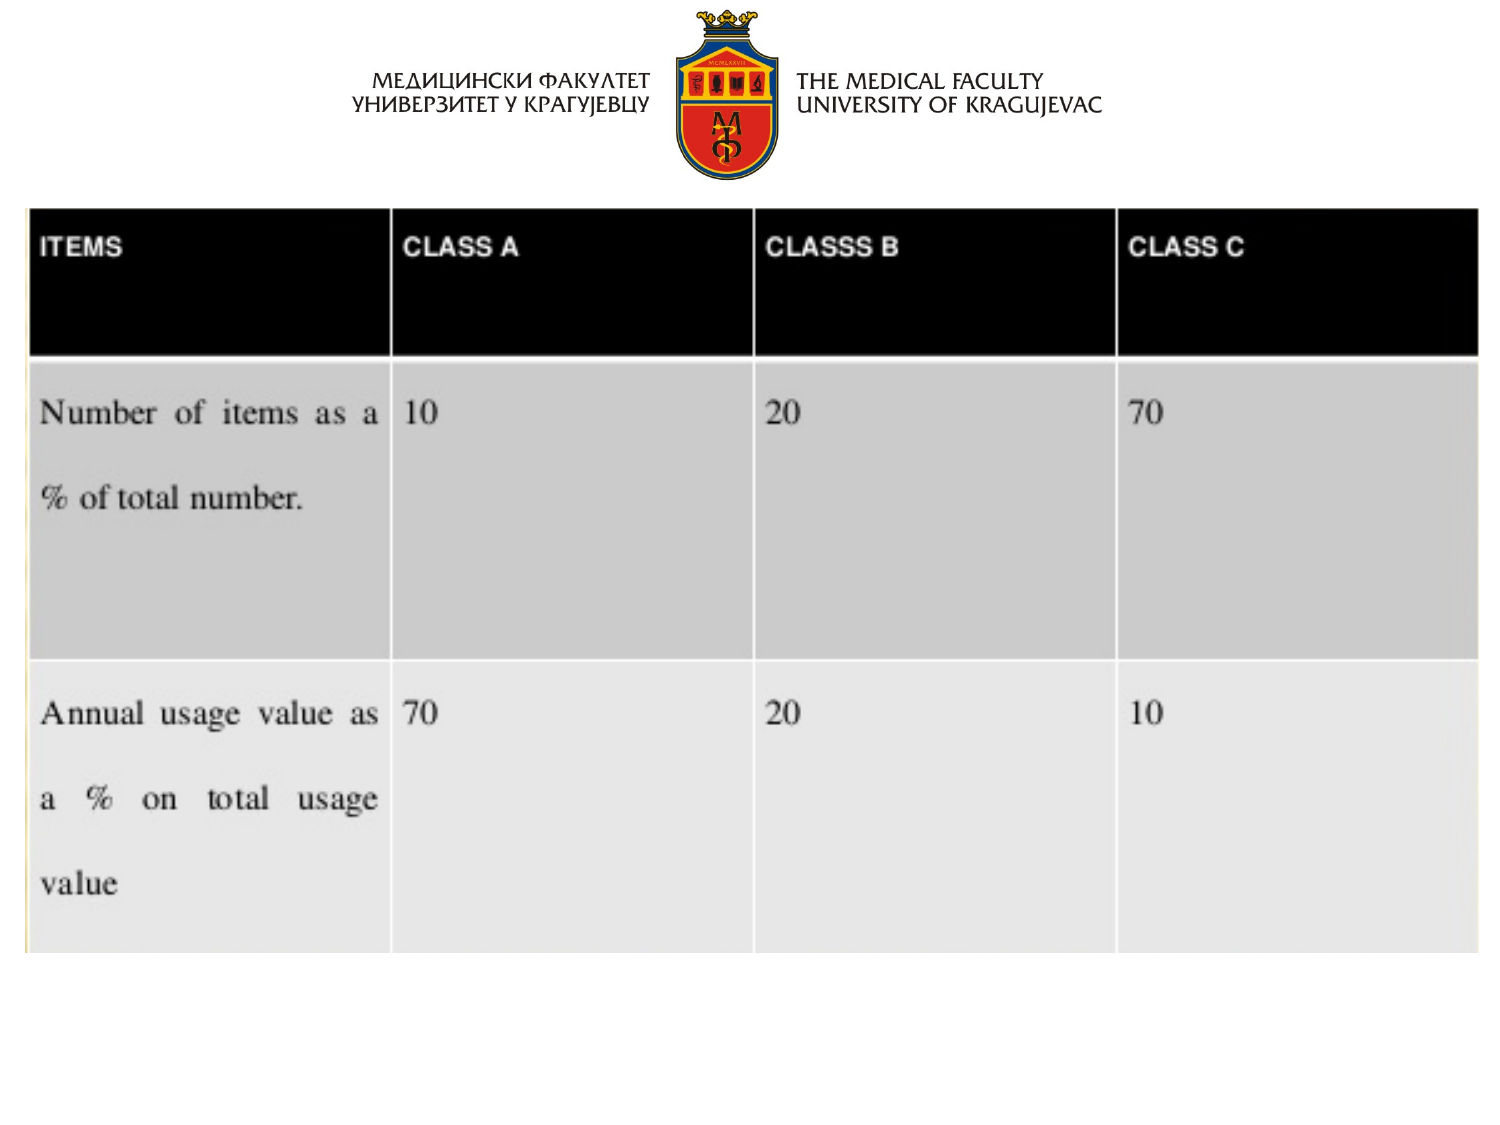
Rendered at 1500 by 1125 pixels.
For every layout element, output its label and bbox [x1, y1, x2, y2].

picture [24, 207, 1480, 953]
picture [328, 0, 1125, 191]
